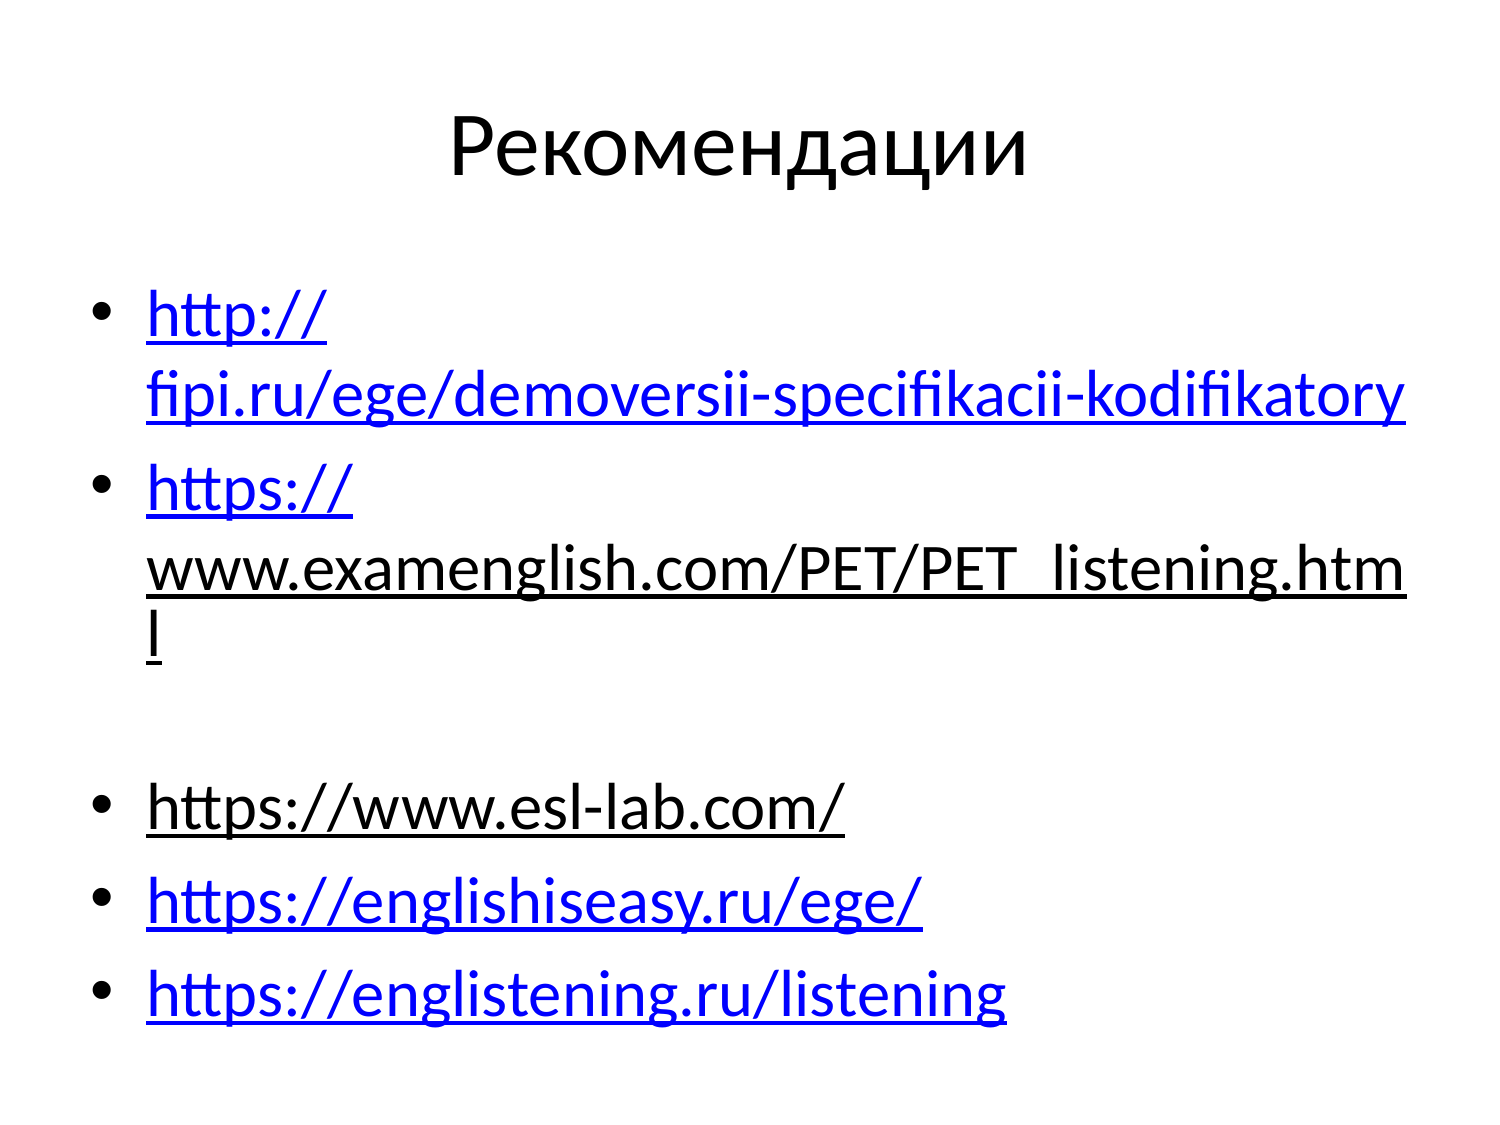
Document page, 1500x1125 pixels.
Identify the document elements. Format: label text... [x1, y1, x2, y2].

title Рекомендации [75, 45, 1425, 233]
list http://fipi.ru/ege/demoversii-specifikacii-kodifikatory https://www.examenglish.com/PET/PET_listening.html https://www.esl-lab.com/ https://englishiseasy.ru/ege/ https://englistening.ru/listening [75, 262, 1425, 1005]
